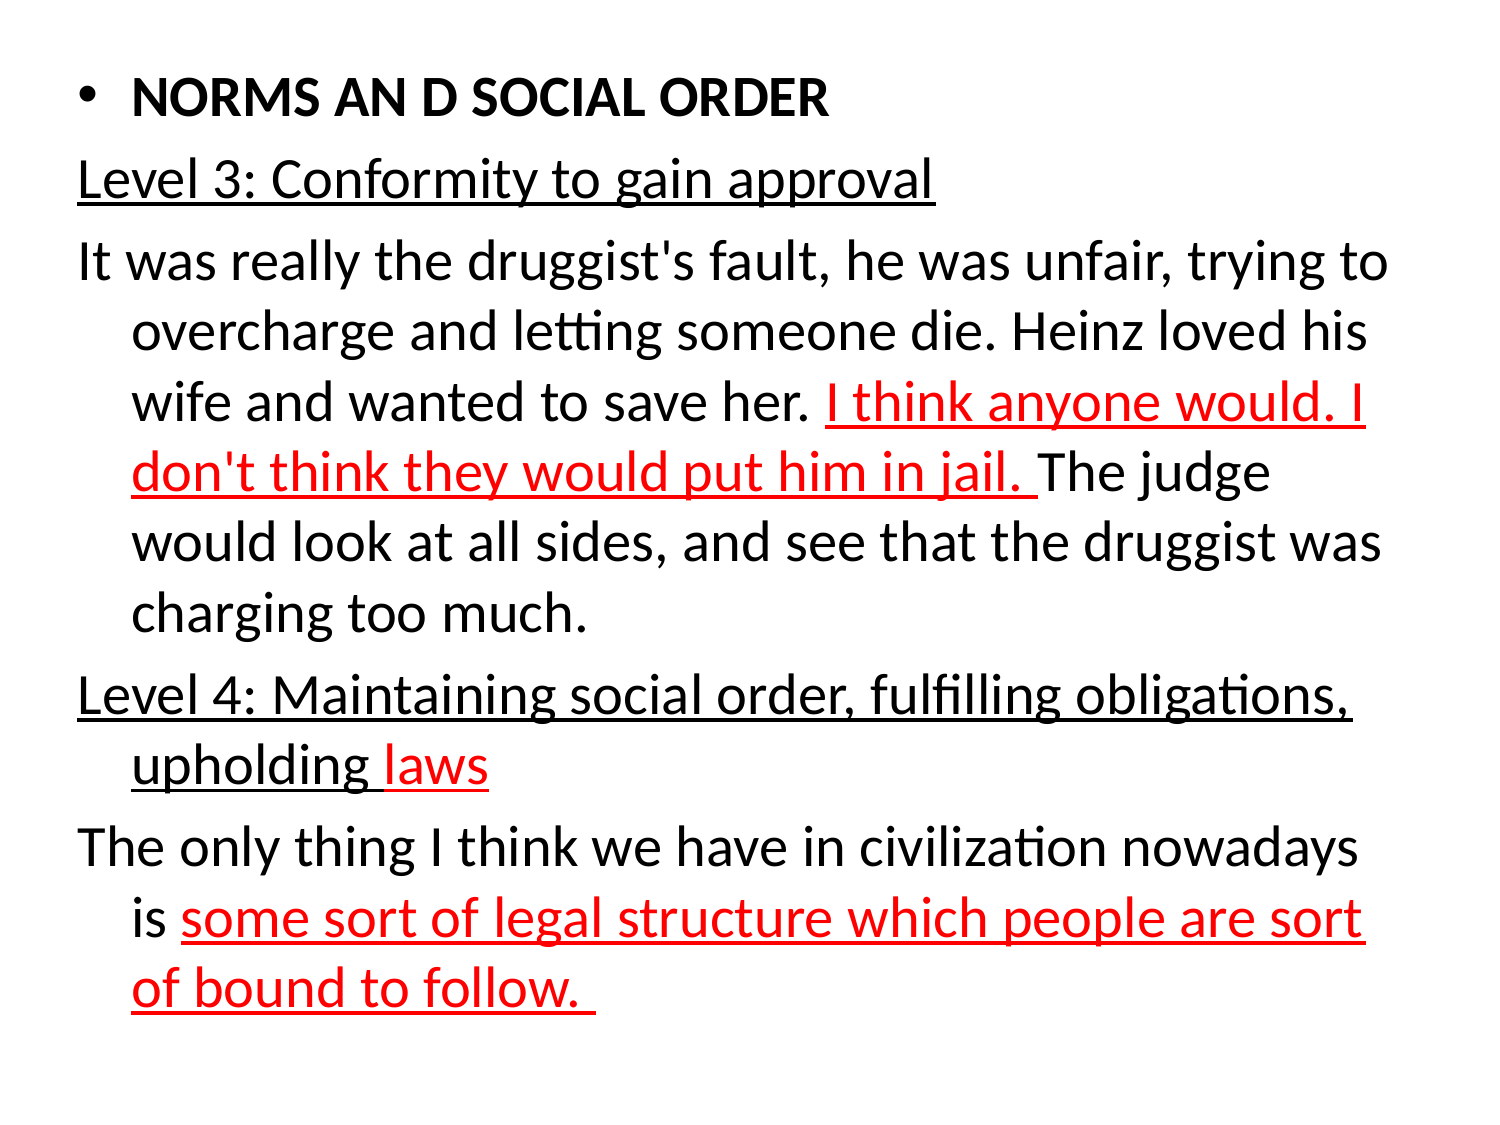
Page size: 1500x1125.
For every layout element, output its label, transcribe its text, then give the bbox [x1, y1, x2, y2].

list NORMS AN D SOCIAL ORDER Level 3: Conformity to gain approval It was really the druggist's fault, he was unfair, trying to overcharge and letting someone die. Heinz loved his wife and wanted to save her. I think anyone would. I don't think they would put him in jail. The judge would look at all sides, and see that the druggist was charging too much. Level 4: Maintaining social order, fulfilling obligations, upholding laws The only thing I think we have in civilization nowadays is some sort of legal structure which people are sort of bound to follow. [62, 50, 1413, 1038]
